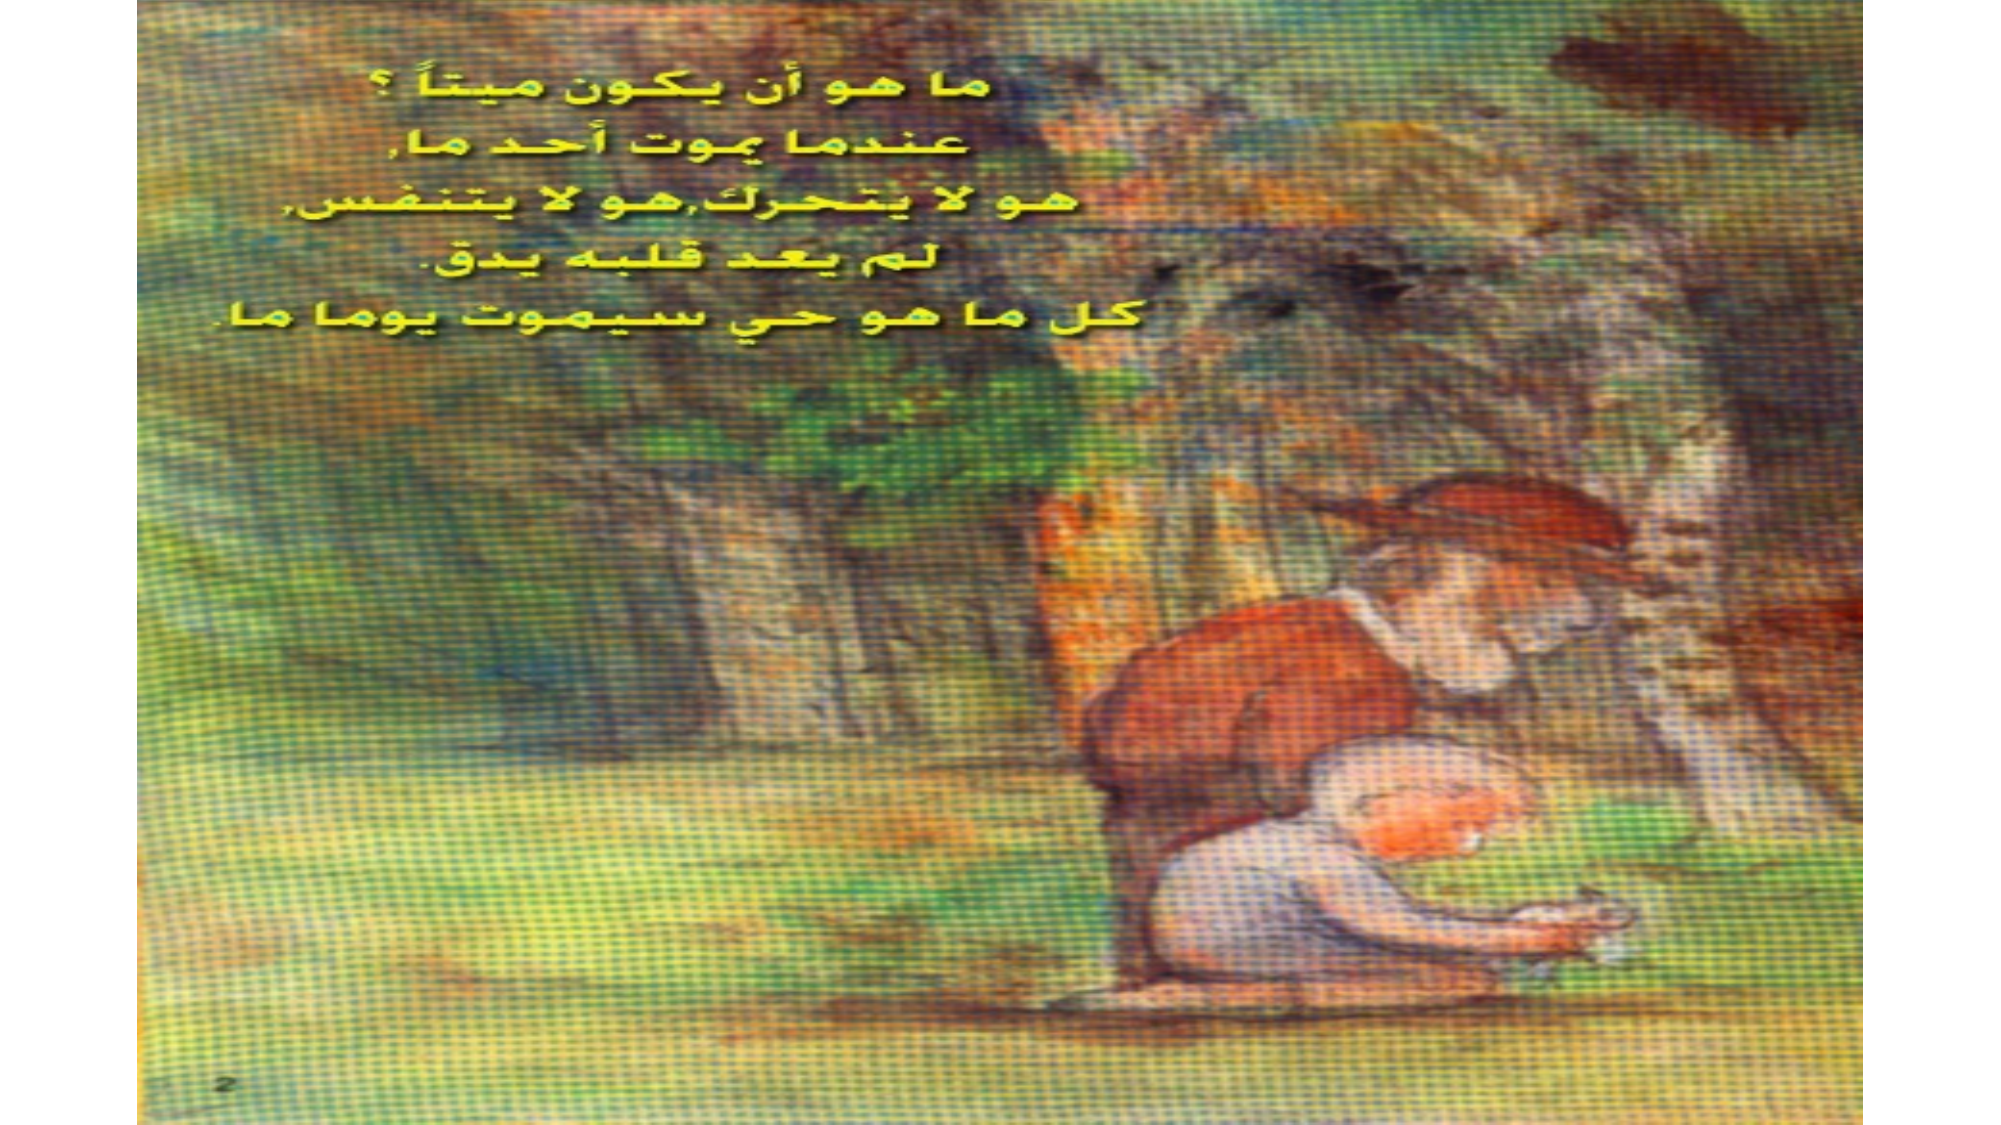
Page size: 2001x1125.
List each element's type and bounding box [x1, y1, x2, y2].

list [137, 0, 1863, 1125]
